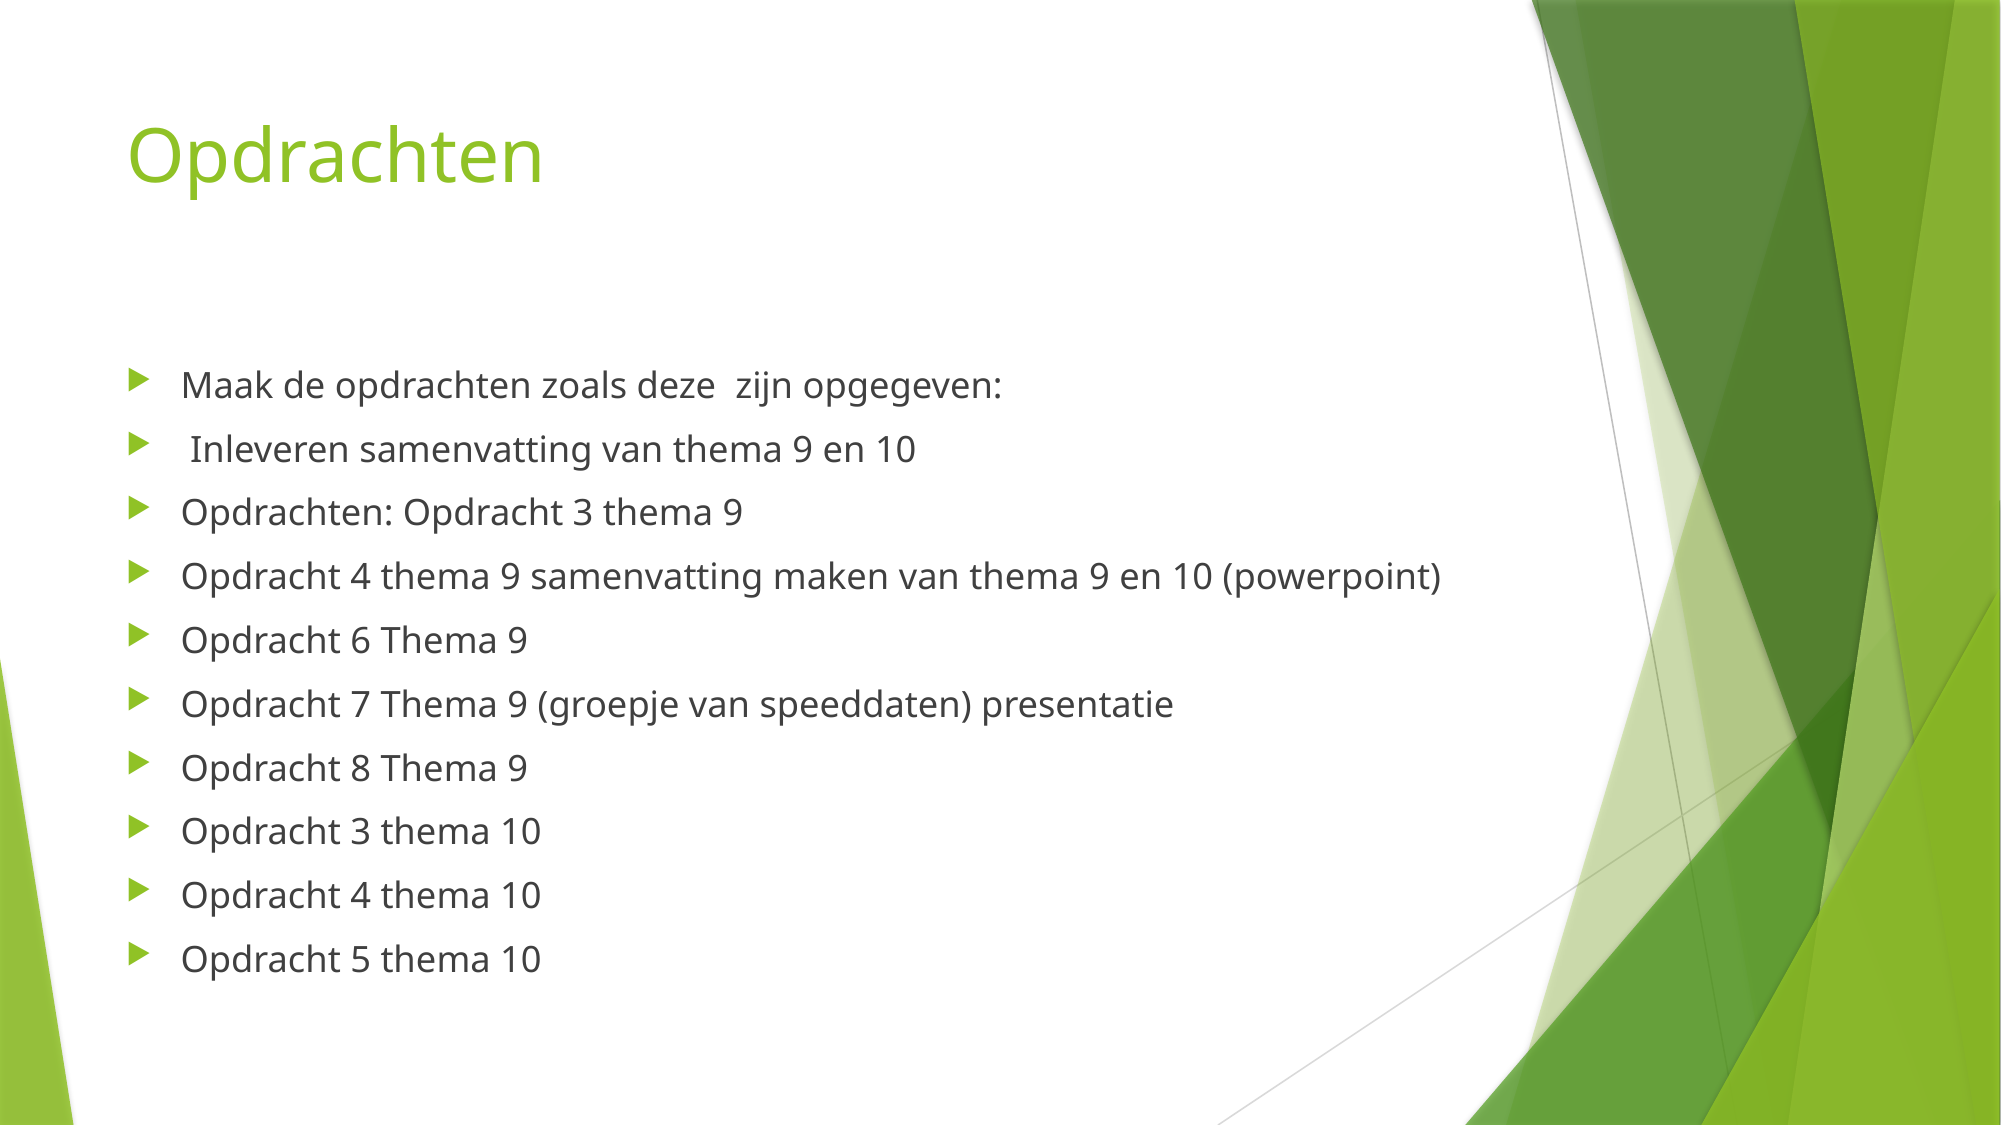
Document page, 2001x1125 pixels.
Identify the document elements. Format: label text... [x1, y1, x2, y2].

list Maak de opdrachten zoals deze zijn opgegeven: Inleveren samenvatting van thema 9 en 10 Opdrachten: Opdracht 3 thema 9 Opdracht 4 thema 9 samenvatting maken van thema 9 en 10 (powerpoint) Opdracht 6 Thema 9 Opdracht 7 Thema 9 (groepje van speeddaten) presentatie Opdracht 8 Thema 9 Opdracht 3 thema 10 Opdracht 4 thema 10 Opdracht 5 thema 10 [111, 354, 1522, 992]
title Opdrachten [111, 99, 1522, 317]
